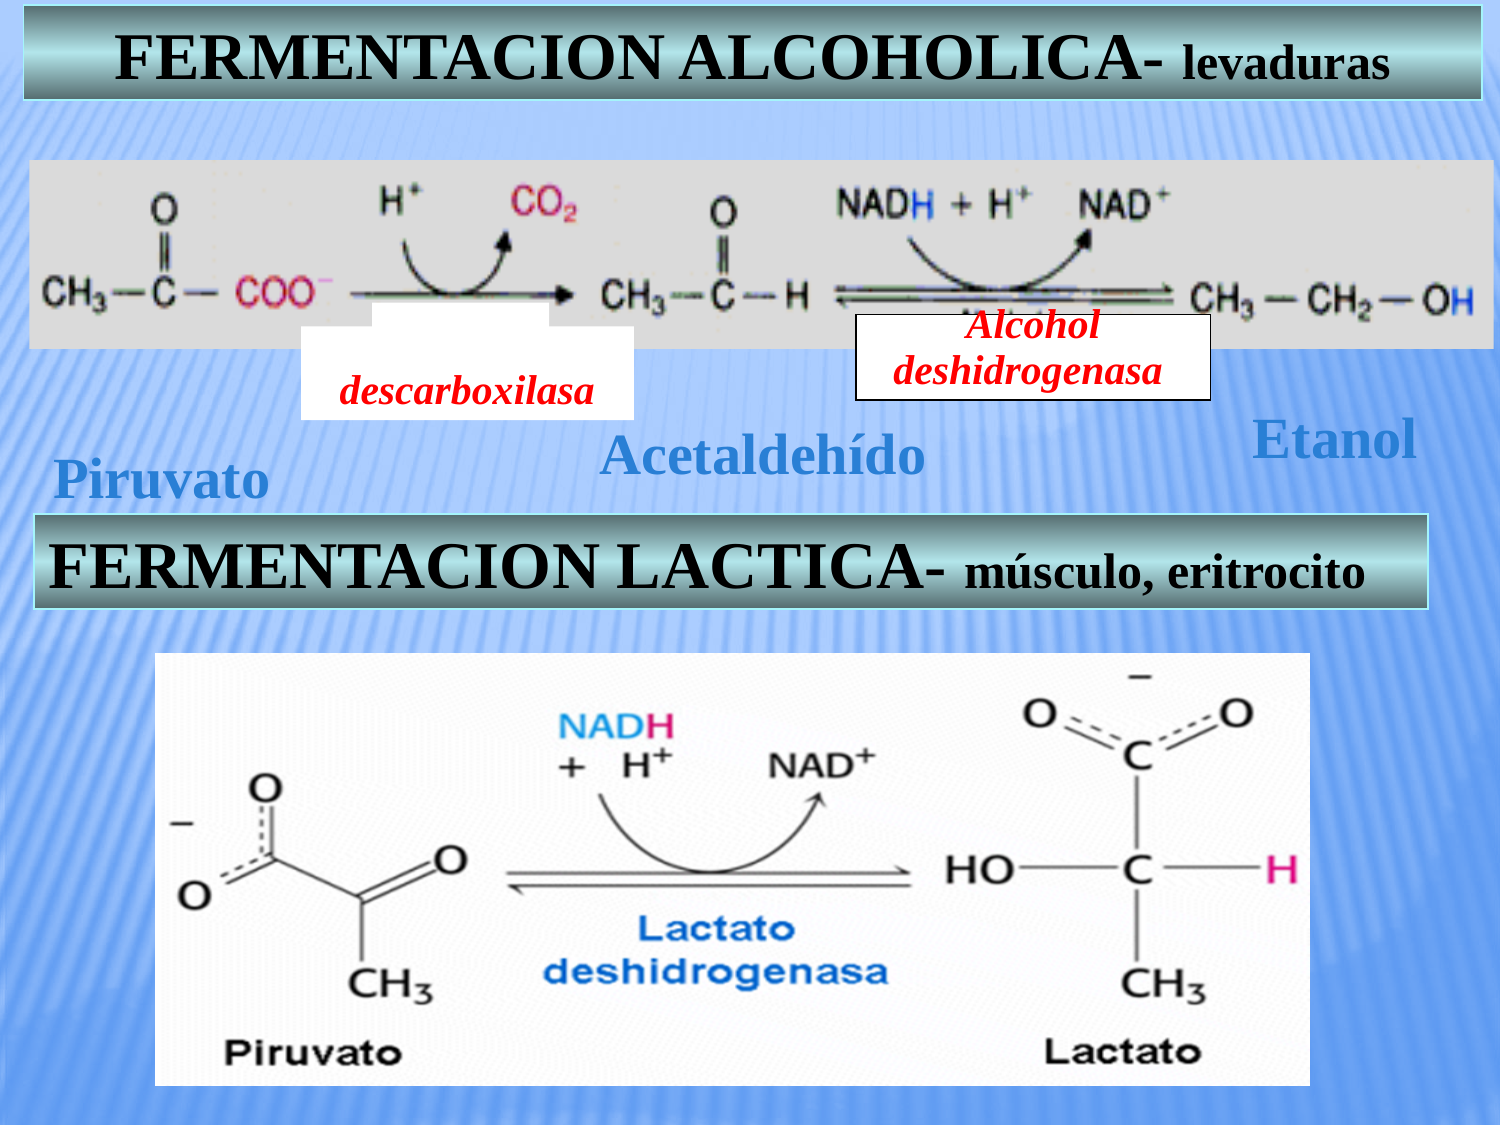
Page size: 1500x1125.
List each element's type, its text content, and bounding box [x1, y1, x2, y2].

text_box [33, 513, 1429, 1087]
picture [154, 653, 1310, 1087]
text_box FERMENTACION ALCOHOLICA- levaduras [23, 5, 1483, 100]
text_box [29, 160, 1494, 518]
